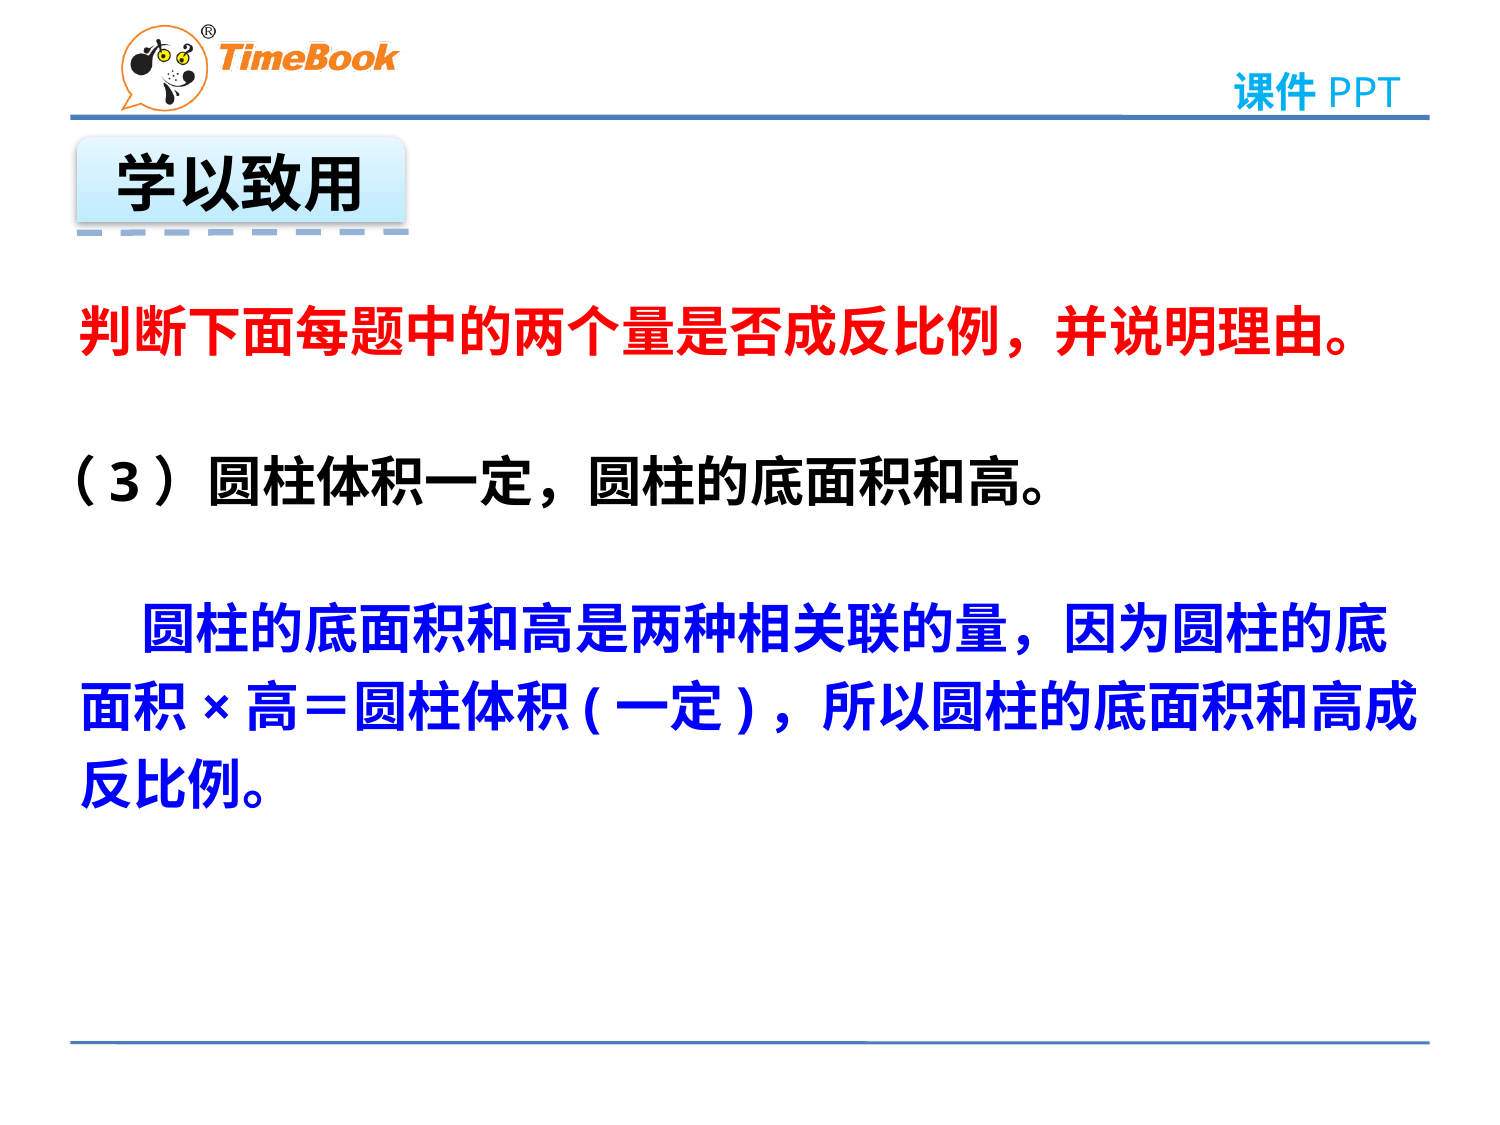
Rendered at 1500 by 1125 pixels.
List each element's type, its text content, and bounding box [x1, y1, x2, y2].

text_box 判断下面每题中的两个量是否成反比例，并说明理由。 [64, 289, 1396, 370]
picture [118, 22, 408, 113]
text_box 学以致用 [76, 136, 406, 223]
text_box 圆柱的底面积和高是两种相关联的量，因为圆柱的底面积×高＝圆柱体积(一定)，所以圆柱的底面积和高成反比例。 [64, 574, 1436, 823]
text_box （3）圆柱体积一定，圆柱的底面积和高。 [27, 440, 1091, 520]
